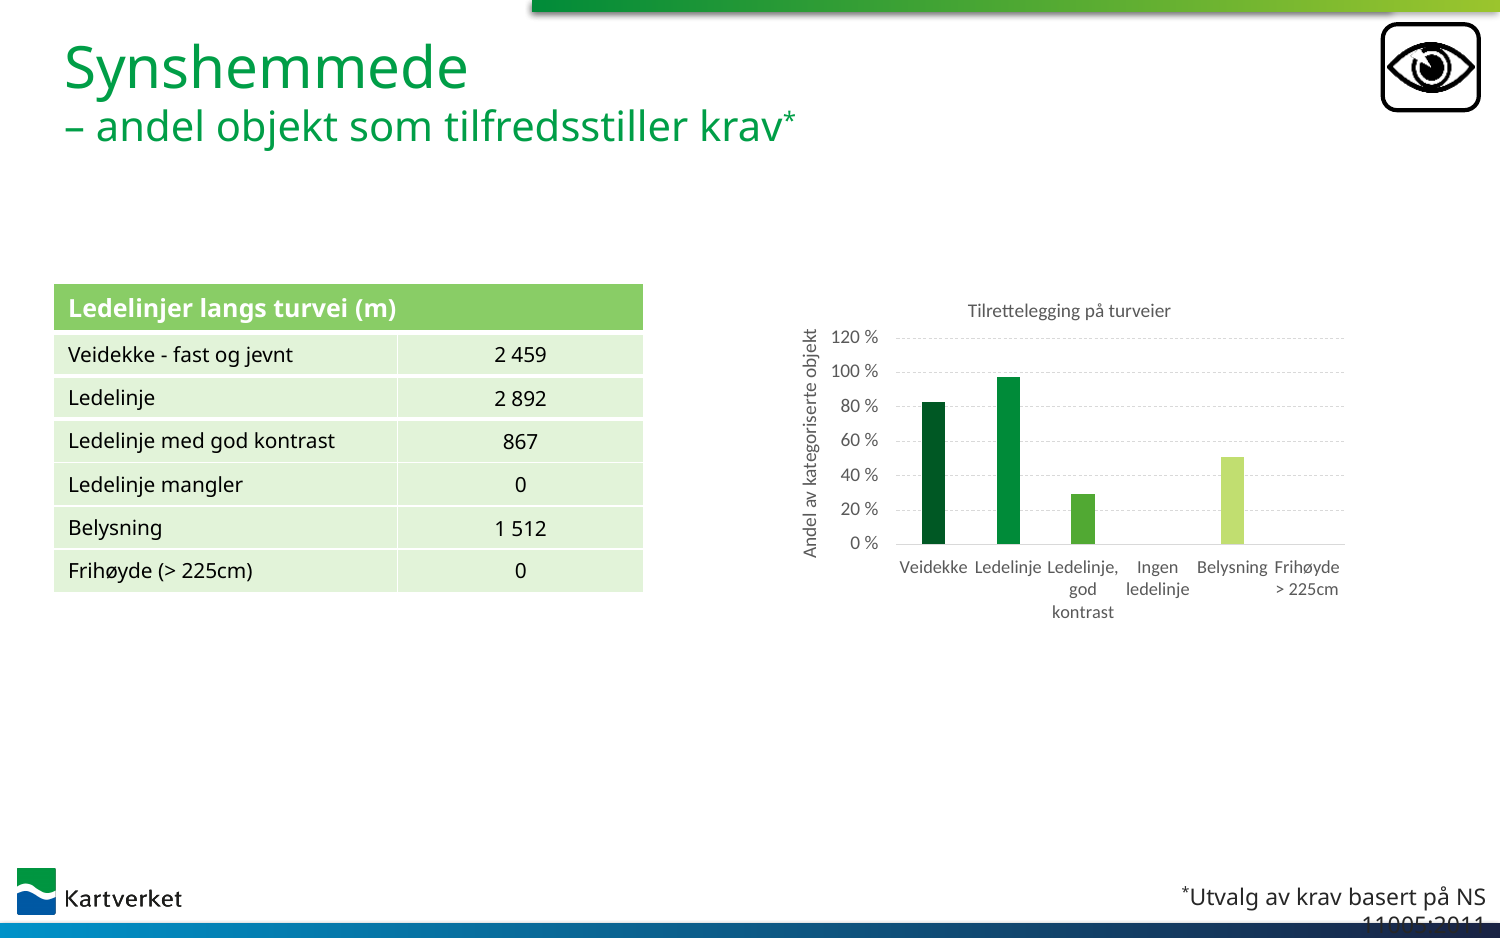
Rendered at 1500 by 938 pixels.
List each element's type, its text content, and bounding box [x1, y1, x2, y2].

picture [791, 291, 1348, 630]
text_box *Utvalg av krav basert på NS 11005:2011 [1068, 873, 1500, 938]
table_cell 0 [398, 463, 643, 505]
table_header Ledelinjer langs turvei (m) [54, 284, 643, 330]
table_cell Ledelinje mangler [54, 463, 397, 505]
table_cell 867 [398, 421, 643, 462]
table_cell 2 459 [398, 335, 643, 374]
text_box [1382, 24, 1480, 111]
text_box Synshemmede – andel objekt som tilfredsstiller krav* [49, 24, 1431, 158]
table_cell 0 [398, 550, 643, 592]
table_cell Belysning [54, 507, 397, 548]
table_cell 2 892 [398, 378, 643, 417]
table_cell 1 512 [398, 507, 643, 548]
table_cell Veidekke - fast og jevnt [54, 335, 397, 374]
table_cell Ledelinje [54, 378, 397, 417]
table_cell Ledelinje med god kontrast [54, 421, 397, 462]
table_cell Frihøyde (> 225cm) [54, 550, 397, 592]
